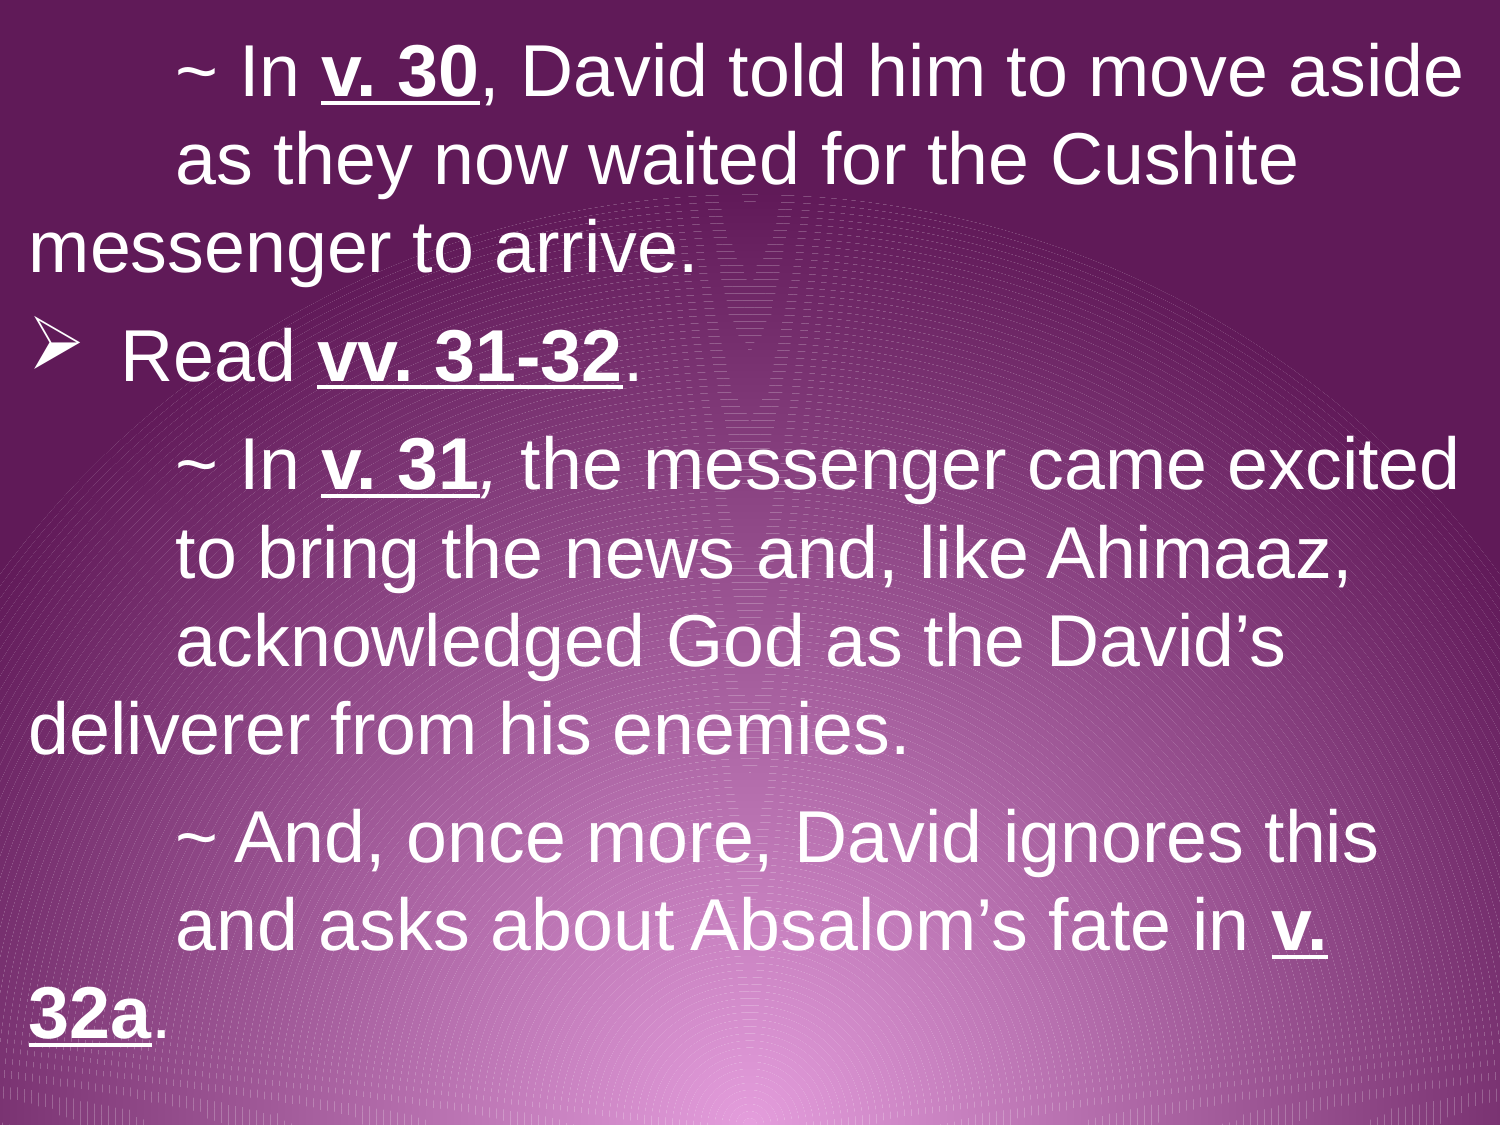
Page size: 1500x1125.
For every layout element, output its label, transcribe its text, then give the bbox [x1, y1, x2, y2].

subtitle ~ In v. 30, David told him to move aside as they now waited for the Cushite messenger to arrive. Read vv. 31-32. ~ In v. 31, the messenger came excited to bring the news and, like Ahimaaz, acknowledged God as the David’s deliverer from his enemies. ~ And, once more, David ignores this and asks about Absalom’s fate in v. 32a. [13, 15, 1483, 1108]
